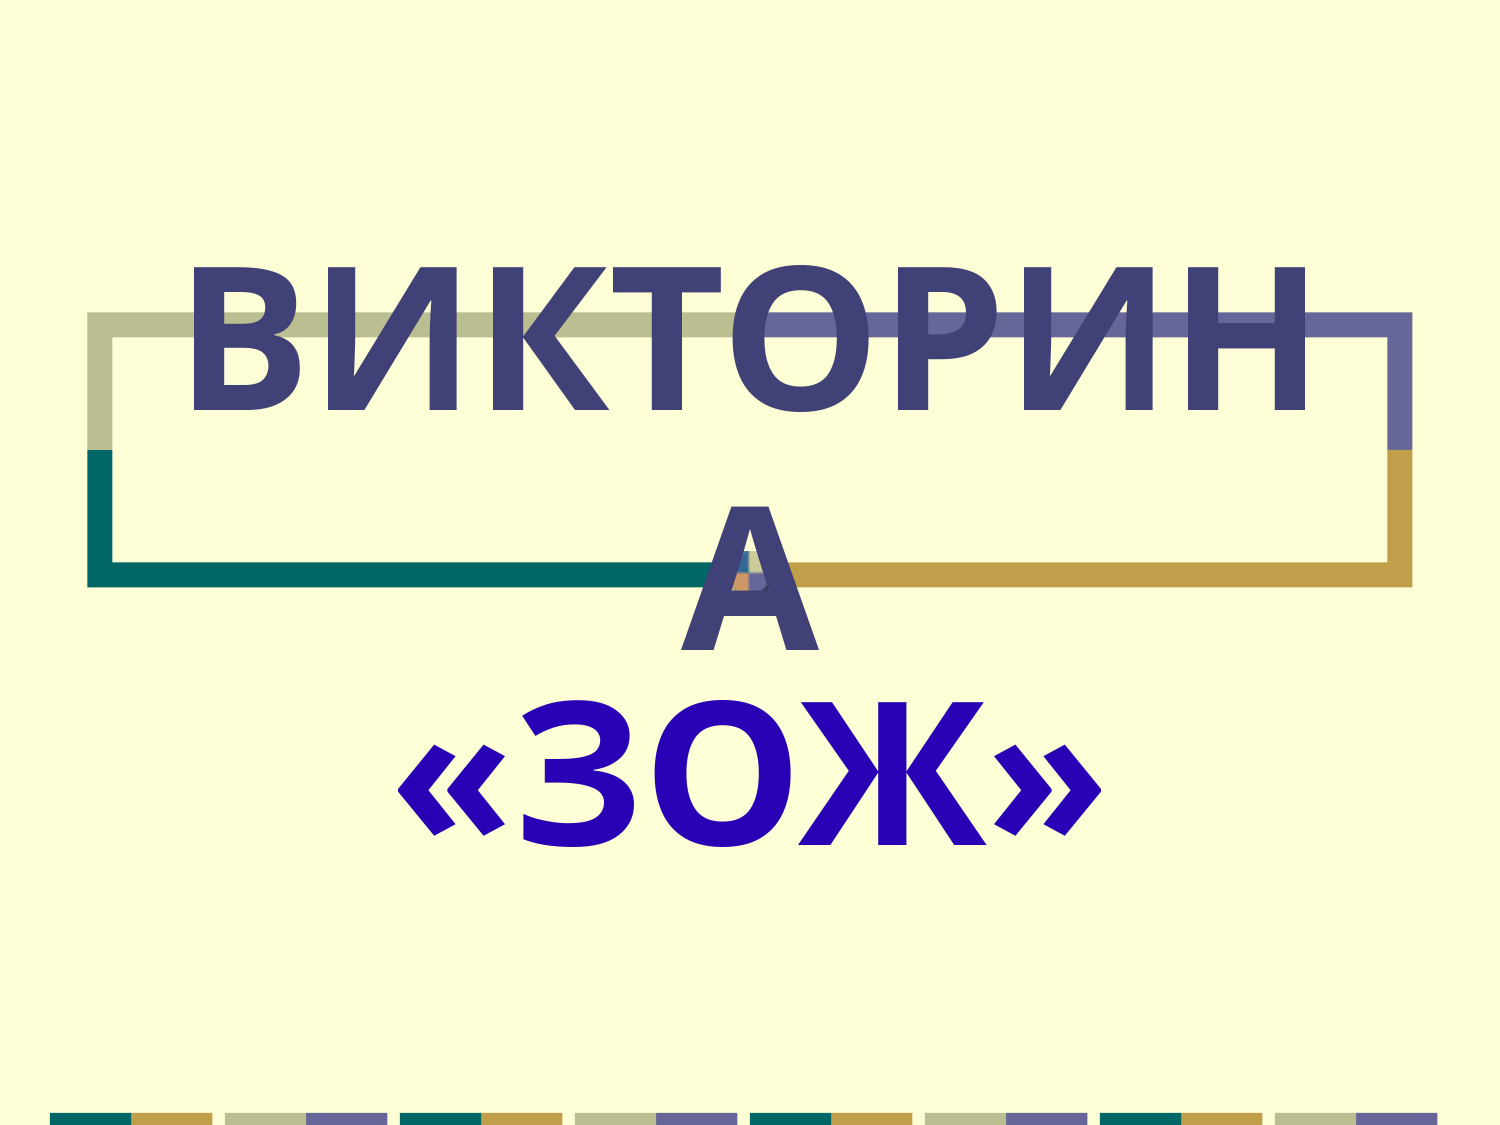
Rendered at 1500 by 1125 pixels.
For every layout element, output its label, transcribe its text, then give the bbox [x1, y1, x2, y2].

title ВИКТОРИНА [112, 337, 1388, 563]
subtitle «ЗОЖ» [224, 637, 1276, 926]
picture [727, 563, 776, 600]
